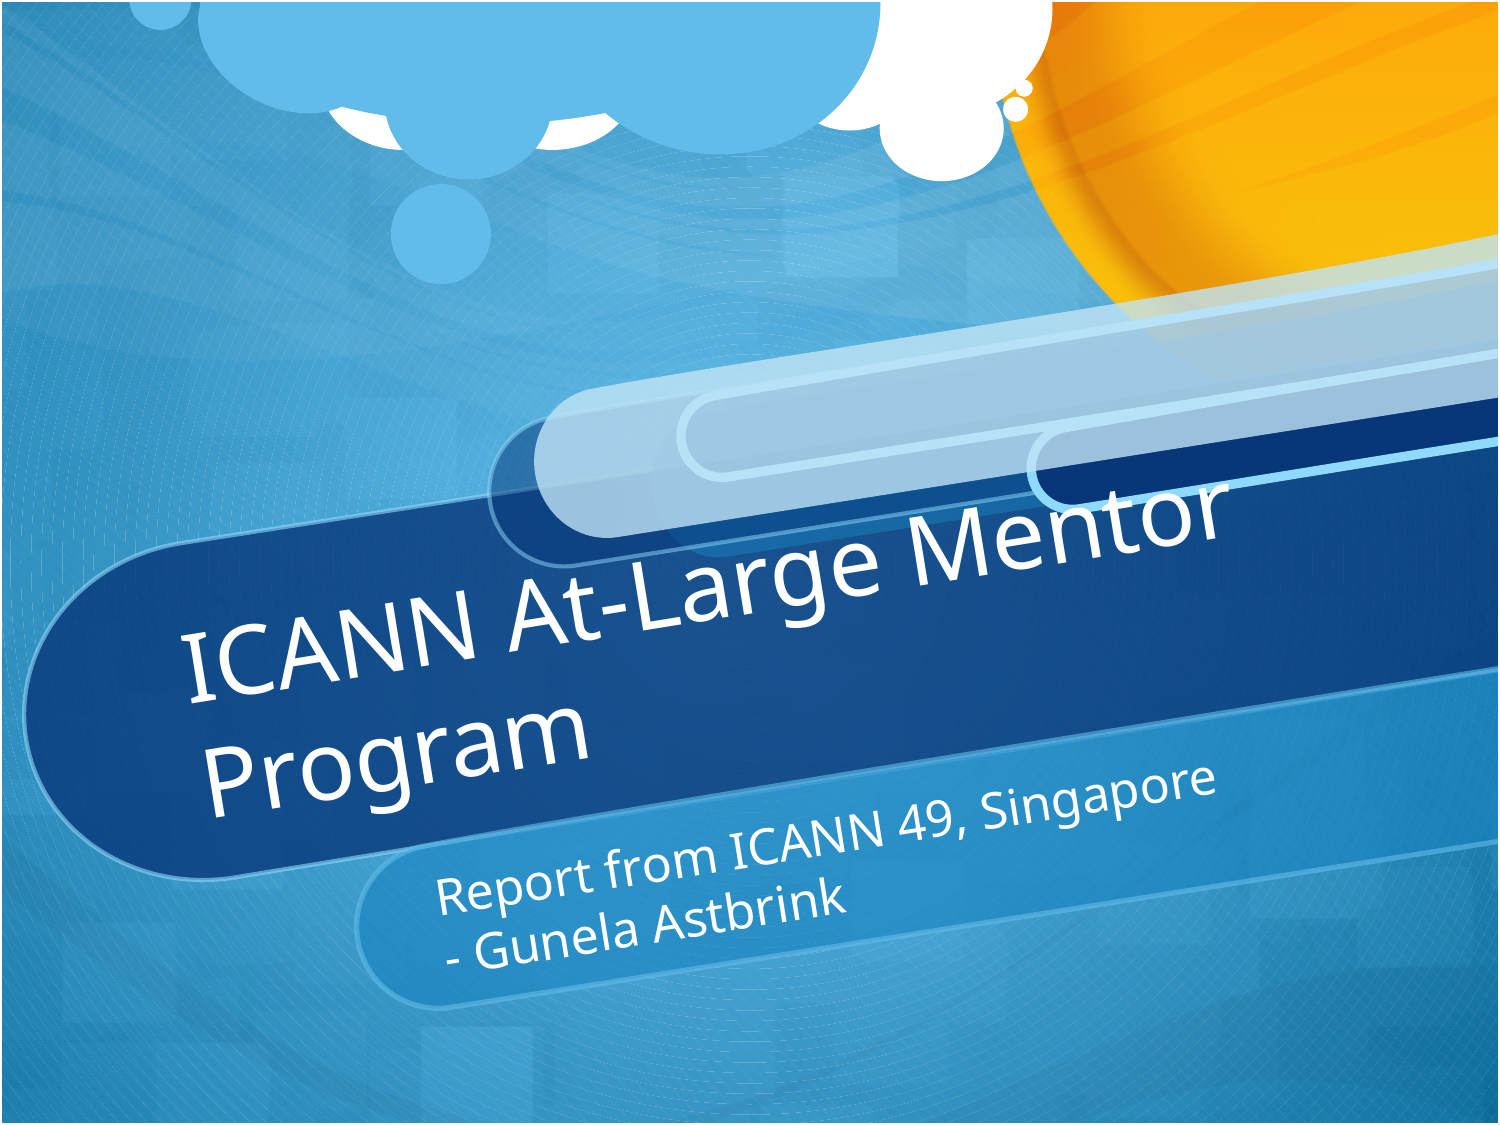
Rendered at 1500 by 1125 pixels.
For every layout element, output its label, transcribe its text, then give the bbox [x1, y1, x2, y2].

title ICANN At-Large Mentor Program [154, 387, 1420, 849]
picture [2, 2, 1498, 1123]
subtitle Report from ICANN 49, Singapore - Gunela Astbrink [413, 690, 1474, 1003]
picture [360, 673, 1498, 1005]
